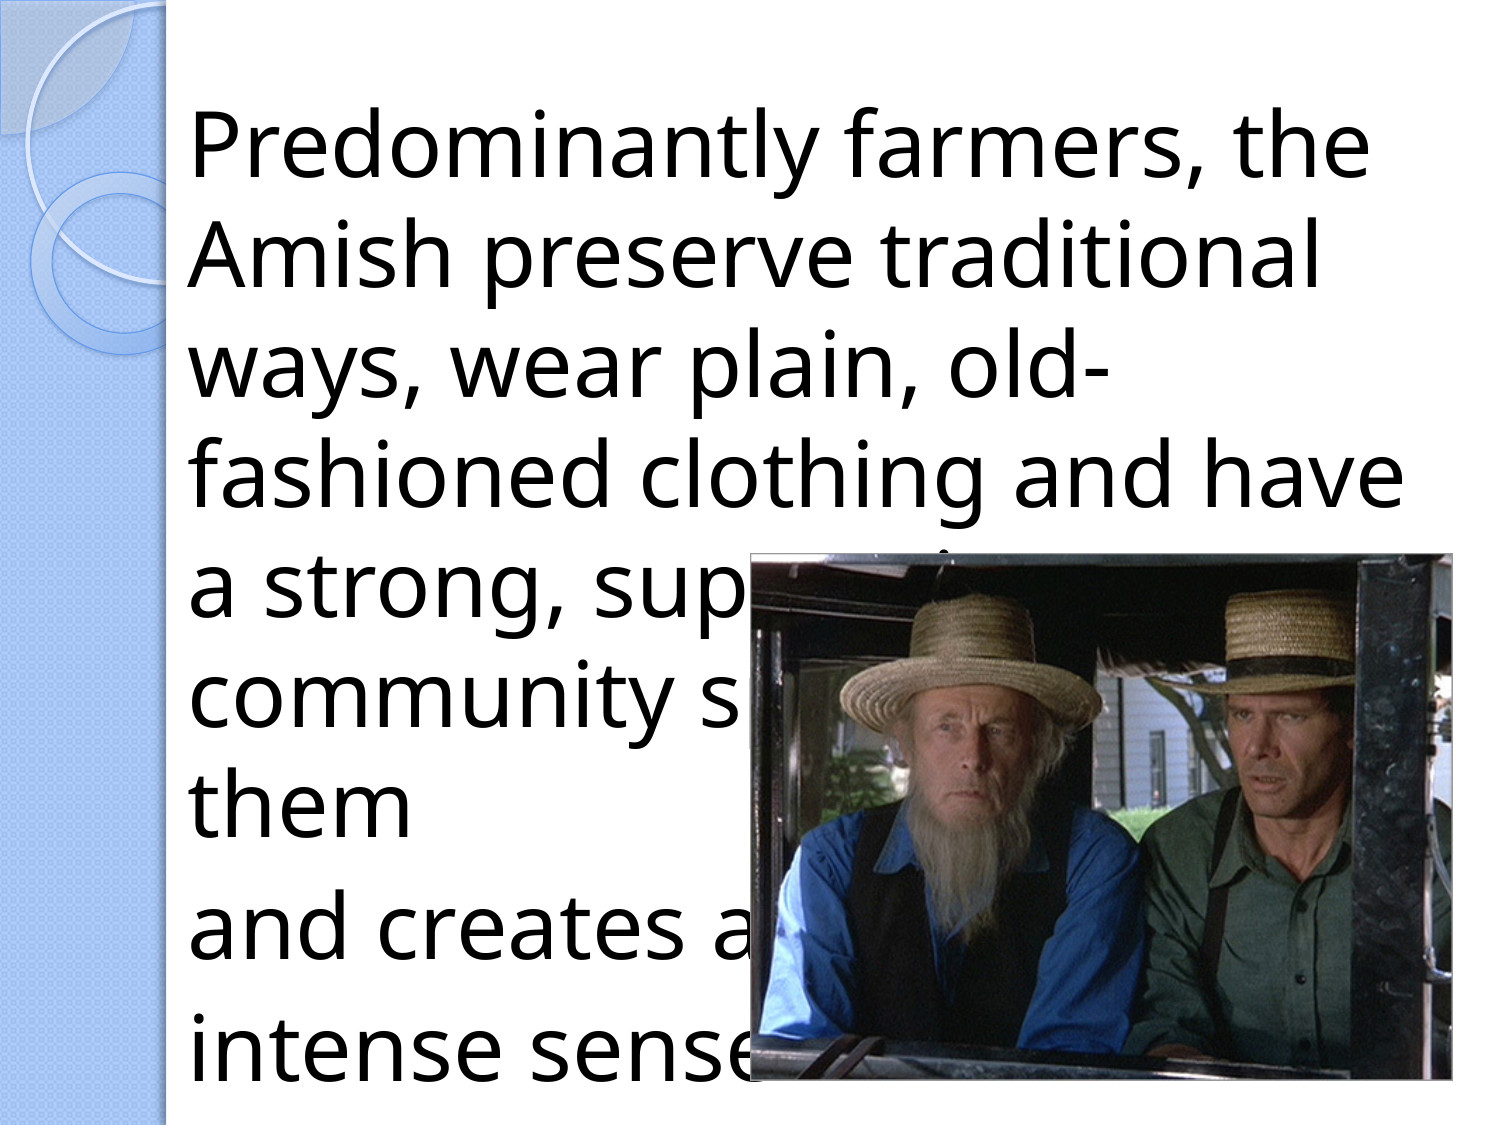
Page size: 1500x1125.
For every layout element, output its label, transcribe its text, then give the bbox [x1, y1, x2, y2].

picture [749, 552, 1453, 1081]
list Predominantly farmers, the Amish preserve traditional ways, wear plain, old-fashioned clothing and have a strong, supportive community spirit. This unites them and creates an intense sense of belonging. [159, 78, 1466, 1025]
